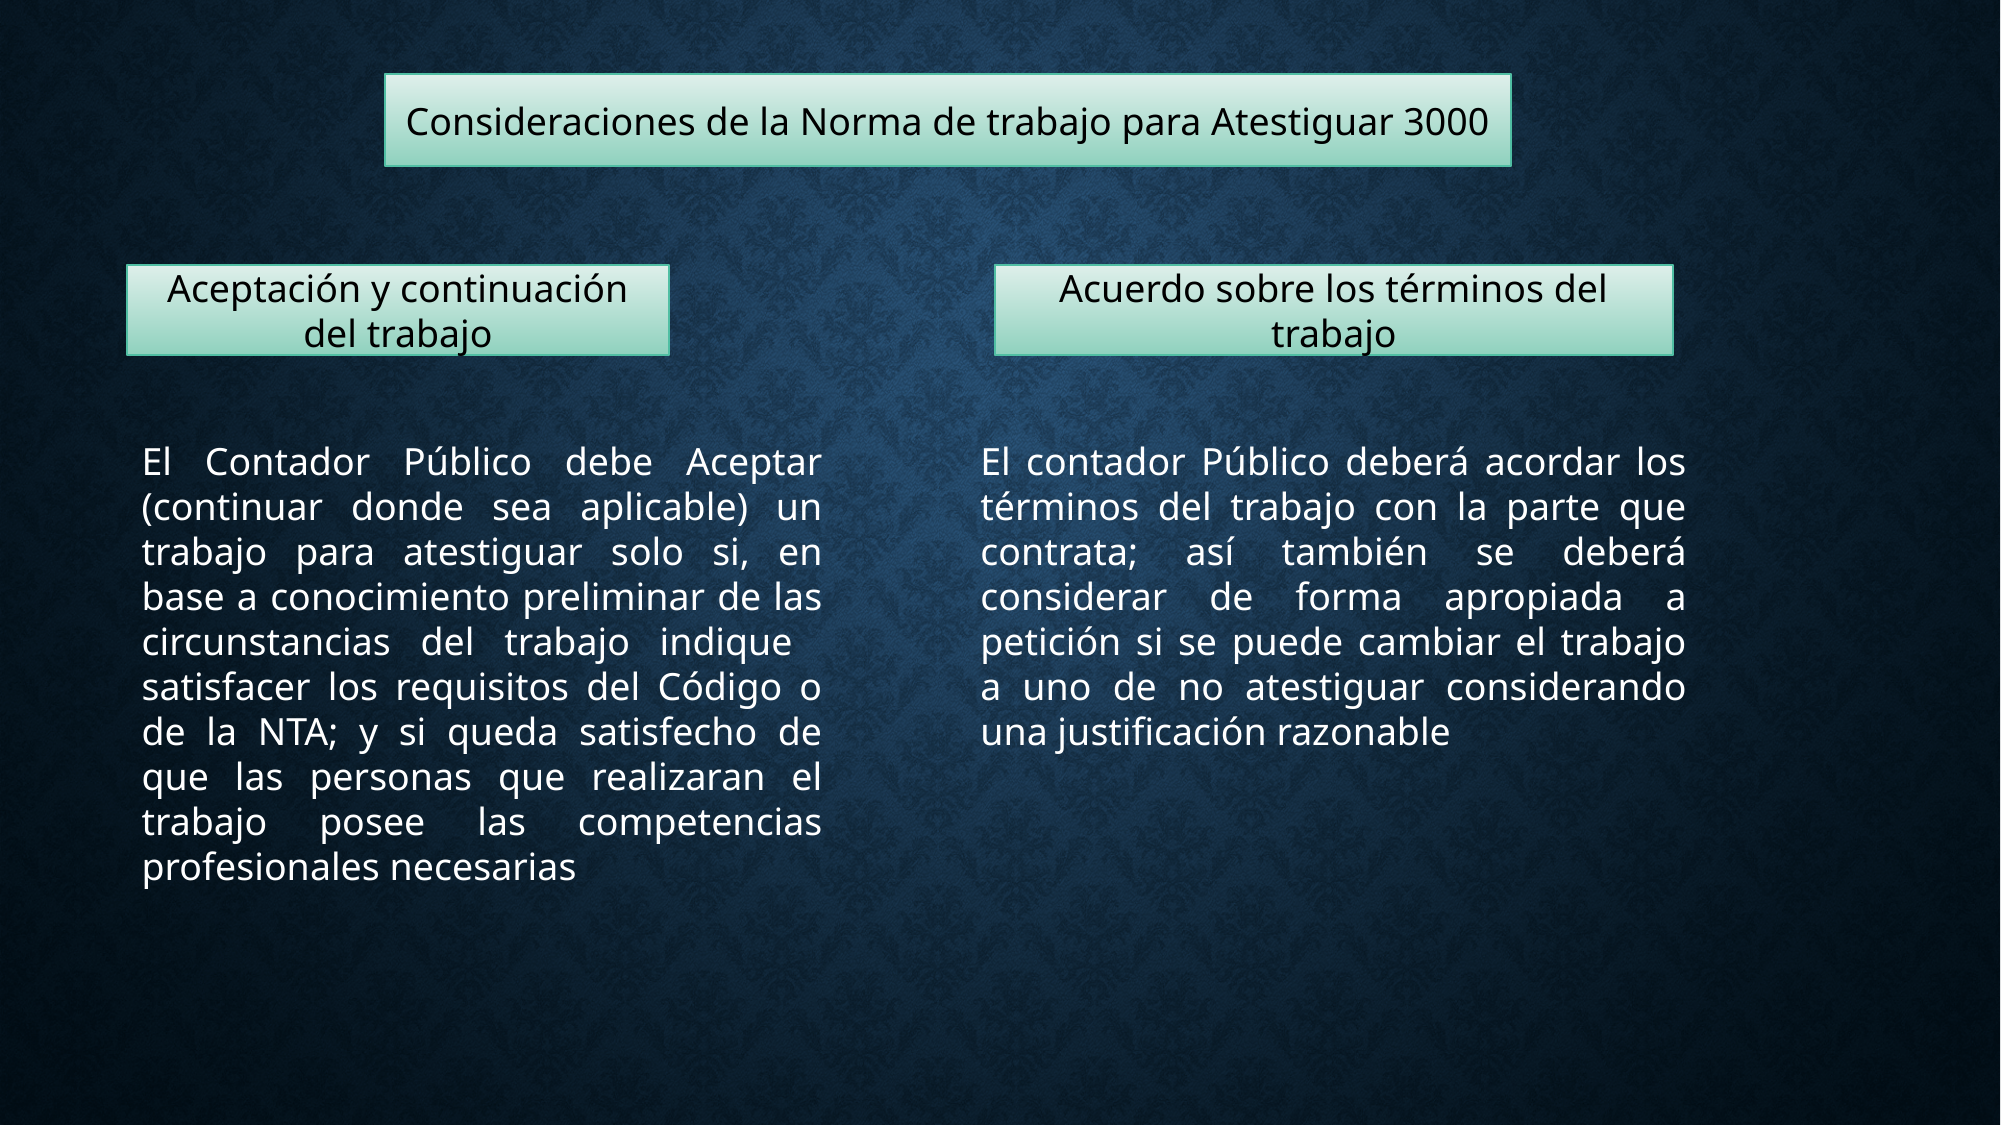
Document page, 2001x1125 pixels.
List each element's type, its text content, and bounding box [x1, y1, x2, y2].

text_box El Contador Público debe Aceptar (continuar donde sea aplicable) un trabajo para atestiguar solo si, en base a conocimiento preliminar de las circunstancias del trabajo indique satisfacer los requisitos del Código o de la NTA; y si queda satisfecho de que las personas que realizaran el trabajo posee las competencias profesionales necesarias [126, 430, 838, 896]
text_box El contador Público deberá acordar los términos del trabajo con la parte que contrata; así también se deberá considerar de forma apropiada a petición si se puede cambiar el trabajo a uno de no atestiguar considerando una justificación razonable [965, 430, 1702, 761]
text_box Acuerdo sobre los términos del trabajo [994, 264, 1674, 356]
text_box Consideraciones de la Norma de trabajo para Atestiguar 3000 [384, 73, 1512, 167]
text_box Aceptación y continuación del trabajo [126, 264, 670, 356]
